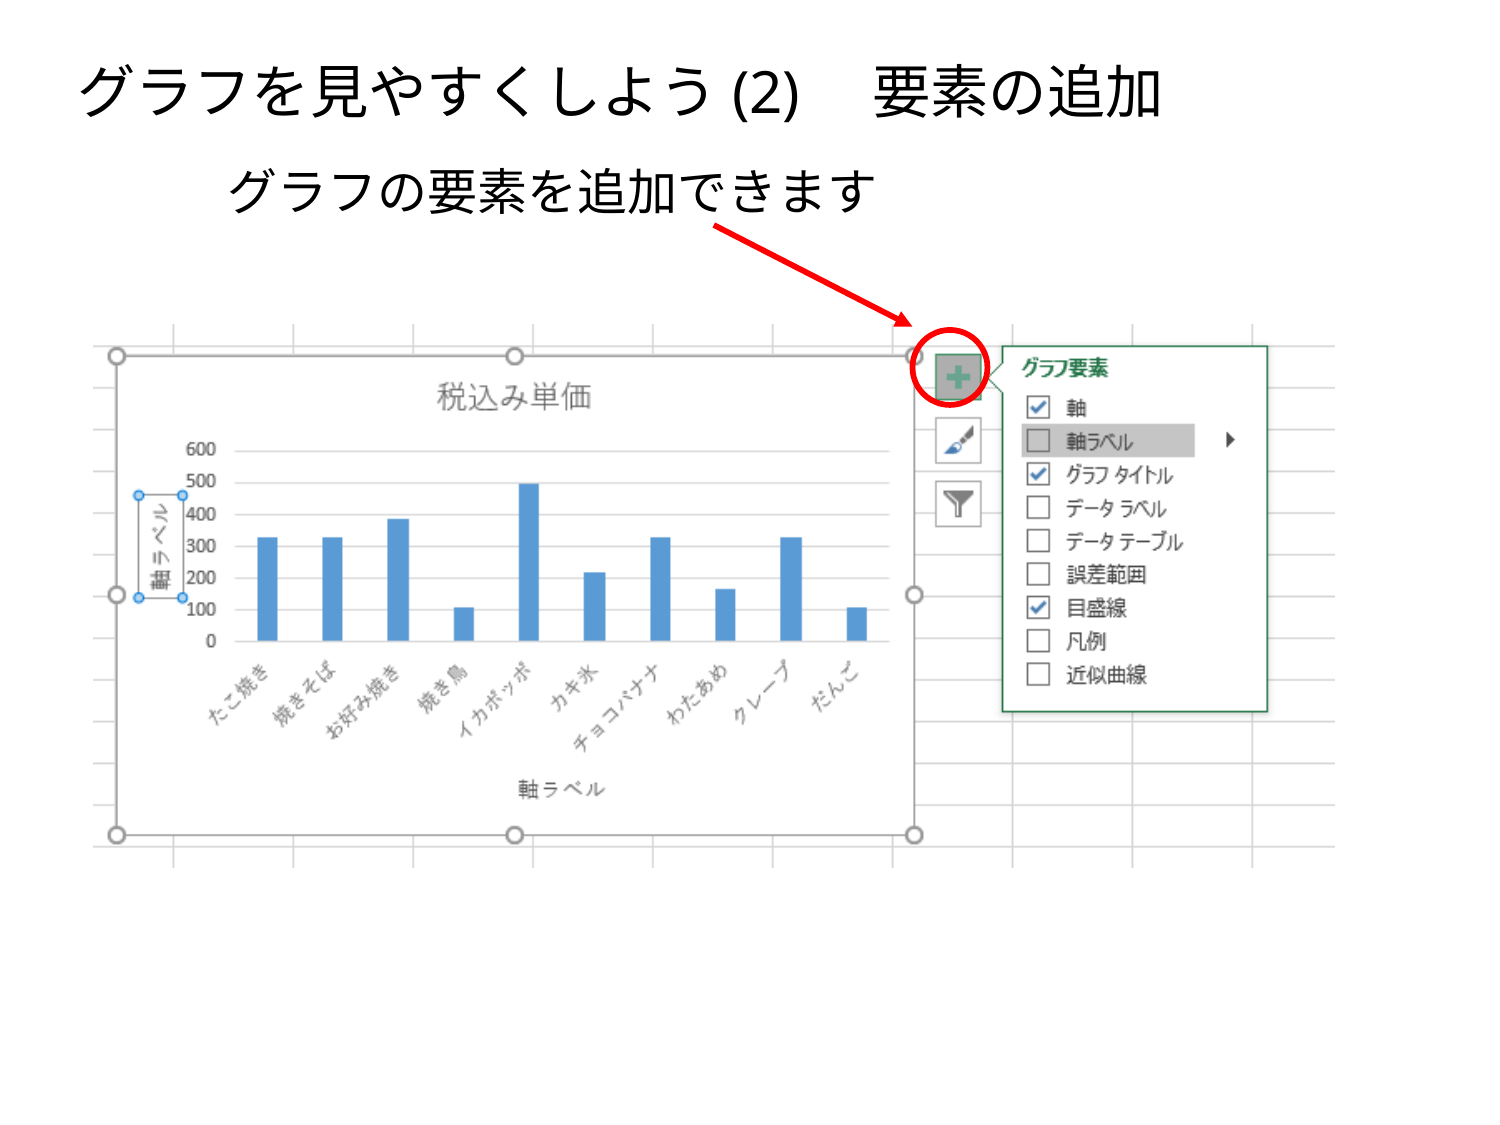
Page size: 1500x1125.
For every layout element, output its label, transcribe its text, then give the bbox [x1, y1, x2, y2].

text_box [713, 224, 913, 327]
text_box グラフを見やすくしよう(2) 要素の追加 [62, 47, 1366, 133]
text_box グラフの要素を追加できます [212, 153, 1081, 229]
picture [93, 324, 1335, 868]
